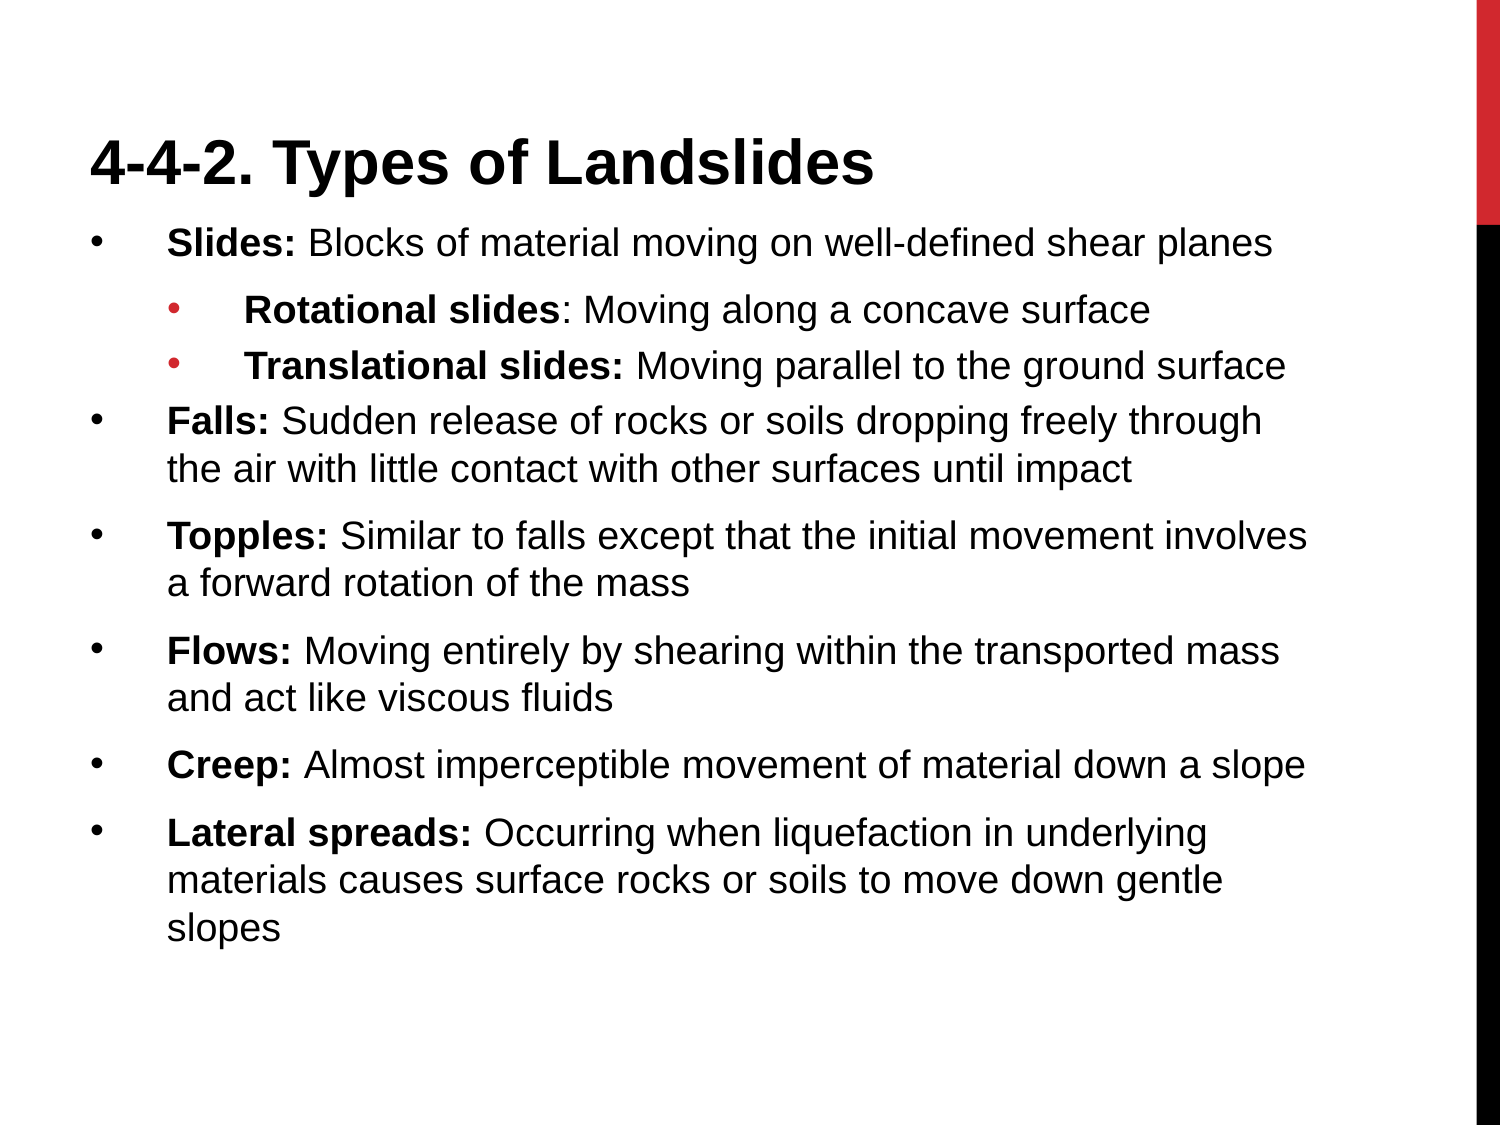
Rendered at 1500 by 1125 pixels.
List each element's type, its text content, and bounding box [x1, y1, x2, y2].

list 4-4-2. Types of Landslides Slides: Blocks of material moving on well-defined shear planes Rotational slides: Moving along a concave surface Translational slides: Moving parallel to the ground surface Falls: Sudden release of rocks or soils dropping freely through the air with little contact with other surfaces until impact Topples: Similar to falls except that the initial movement involves a forward rotation of the mass Flows: Moving entirely by shearing within the transported mass and act like viscous fluids Creep: Almost imperceptible movement of material down a slope Lateral spreads: Occurring when liquefaction in underlying materials causes surface rocks or soils to move down gentle slopes [75, 113, 1325, 1005]
